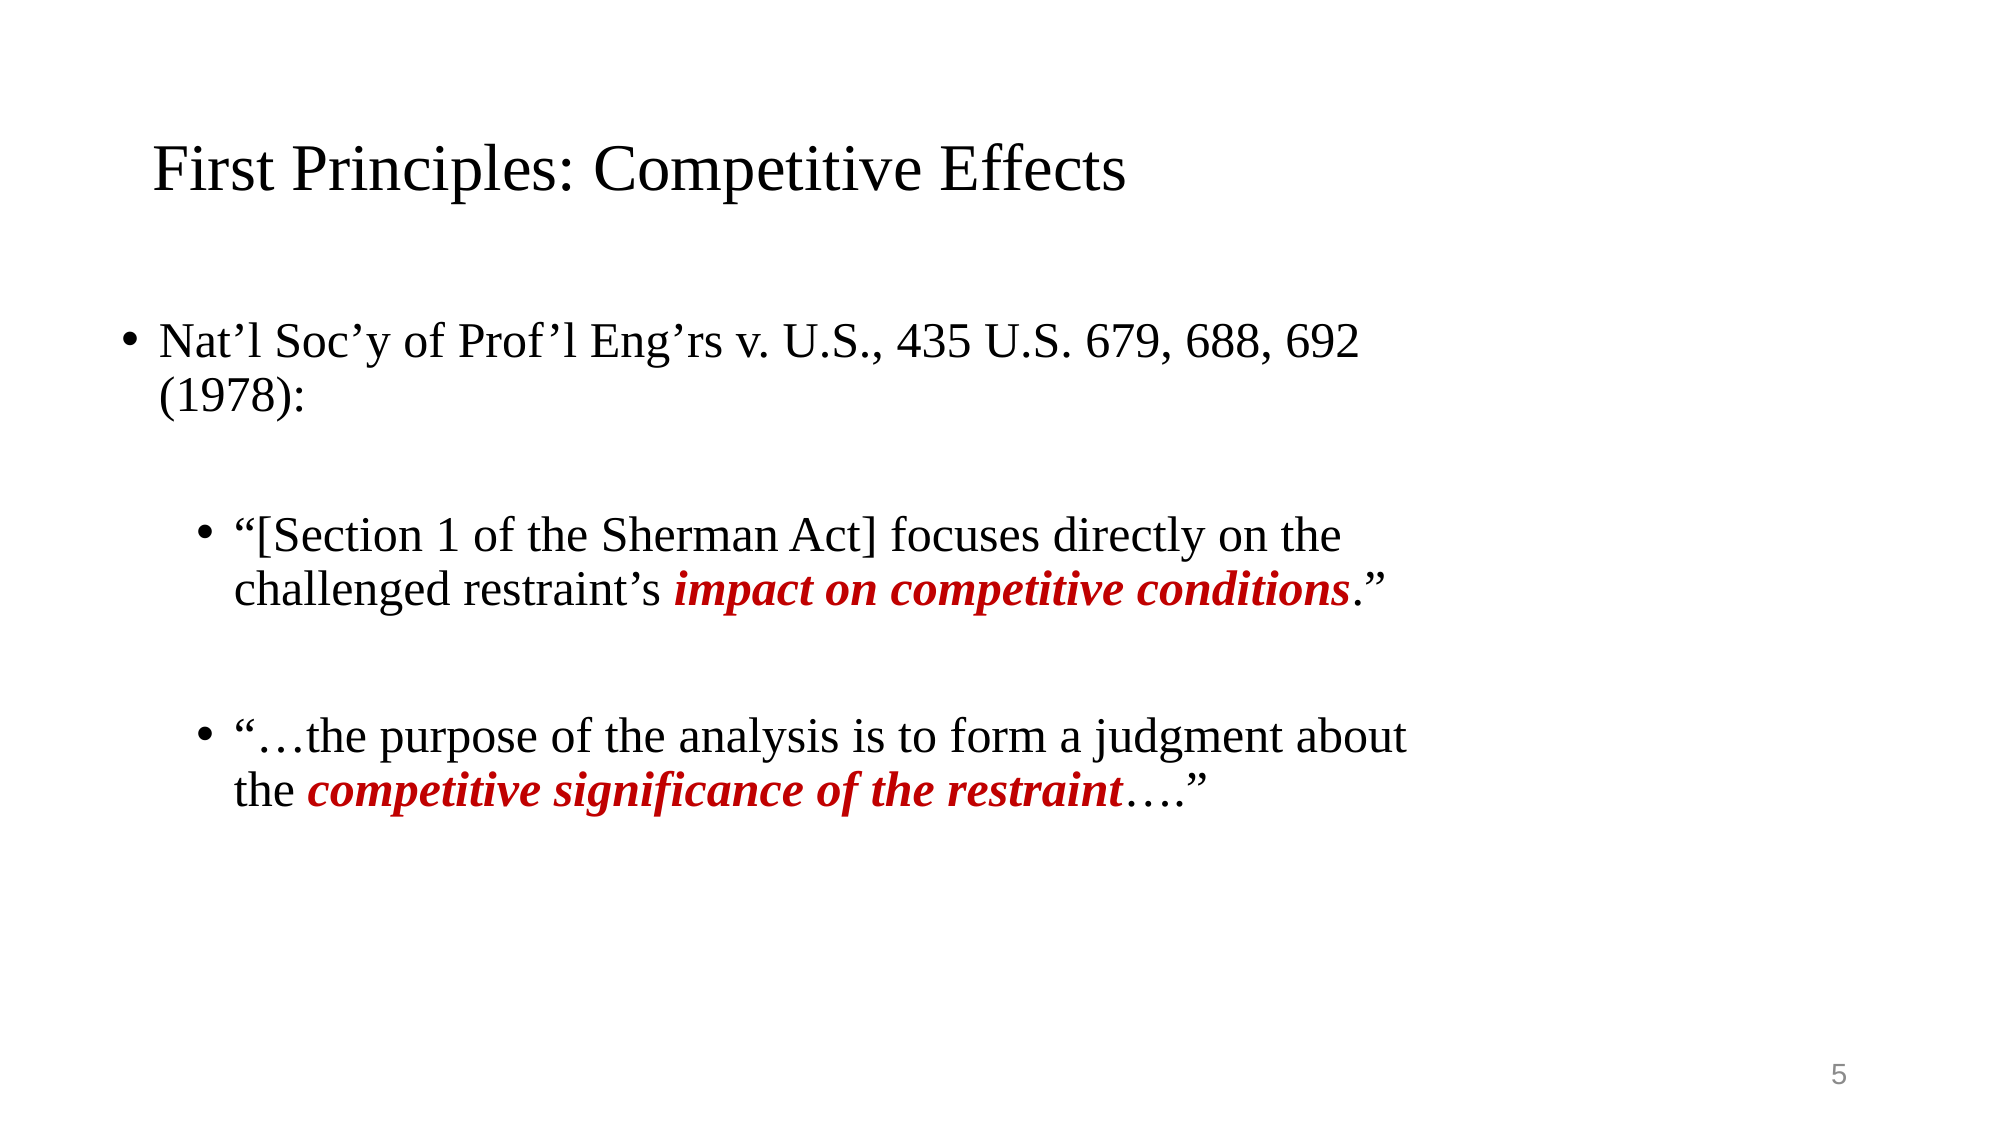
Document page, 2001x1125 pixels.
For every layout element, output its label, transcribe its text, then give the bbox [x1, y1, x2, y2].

slide_number 5 [1412, 1042, 1863, 1103]
title First Principles: Competitive Effects [137, 59, 1863, 278]
list Nat’l Soc’y of Prof’l Eng’rs v. U.S., 435 U.S. 679, 688, 692 (1978): “[Section 1 of the Sherman Act] focuses directly on the challenged restraint’s impact on competitive conditions.” “…the purpose of the analysis is to form a judgment about the competitive significance of the restraint….” [106, 307, 1457, 970]
